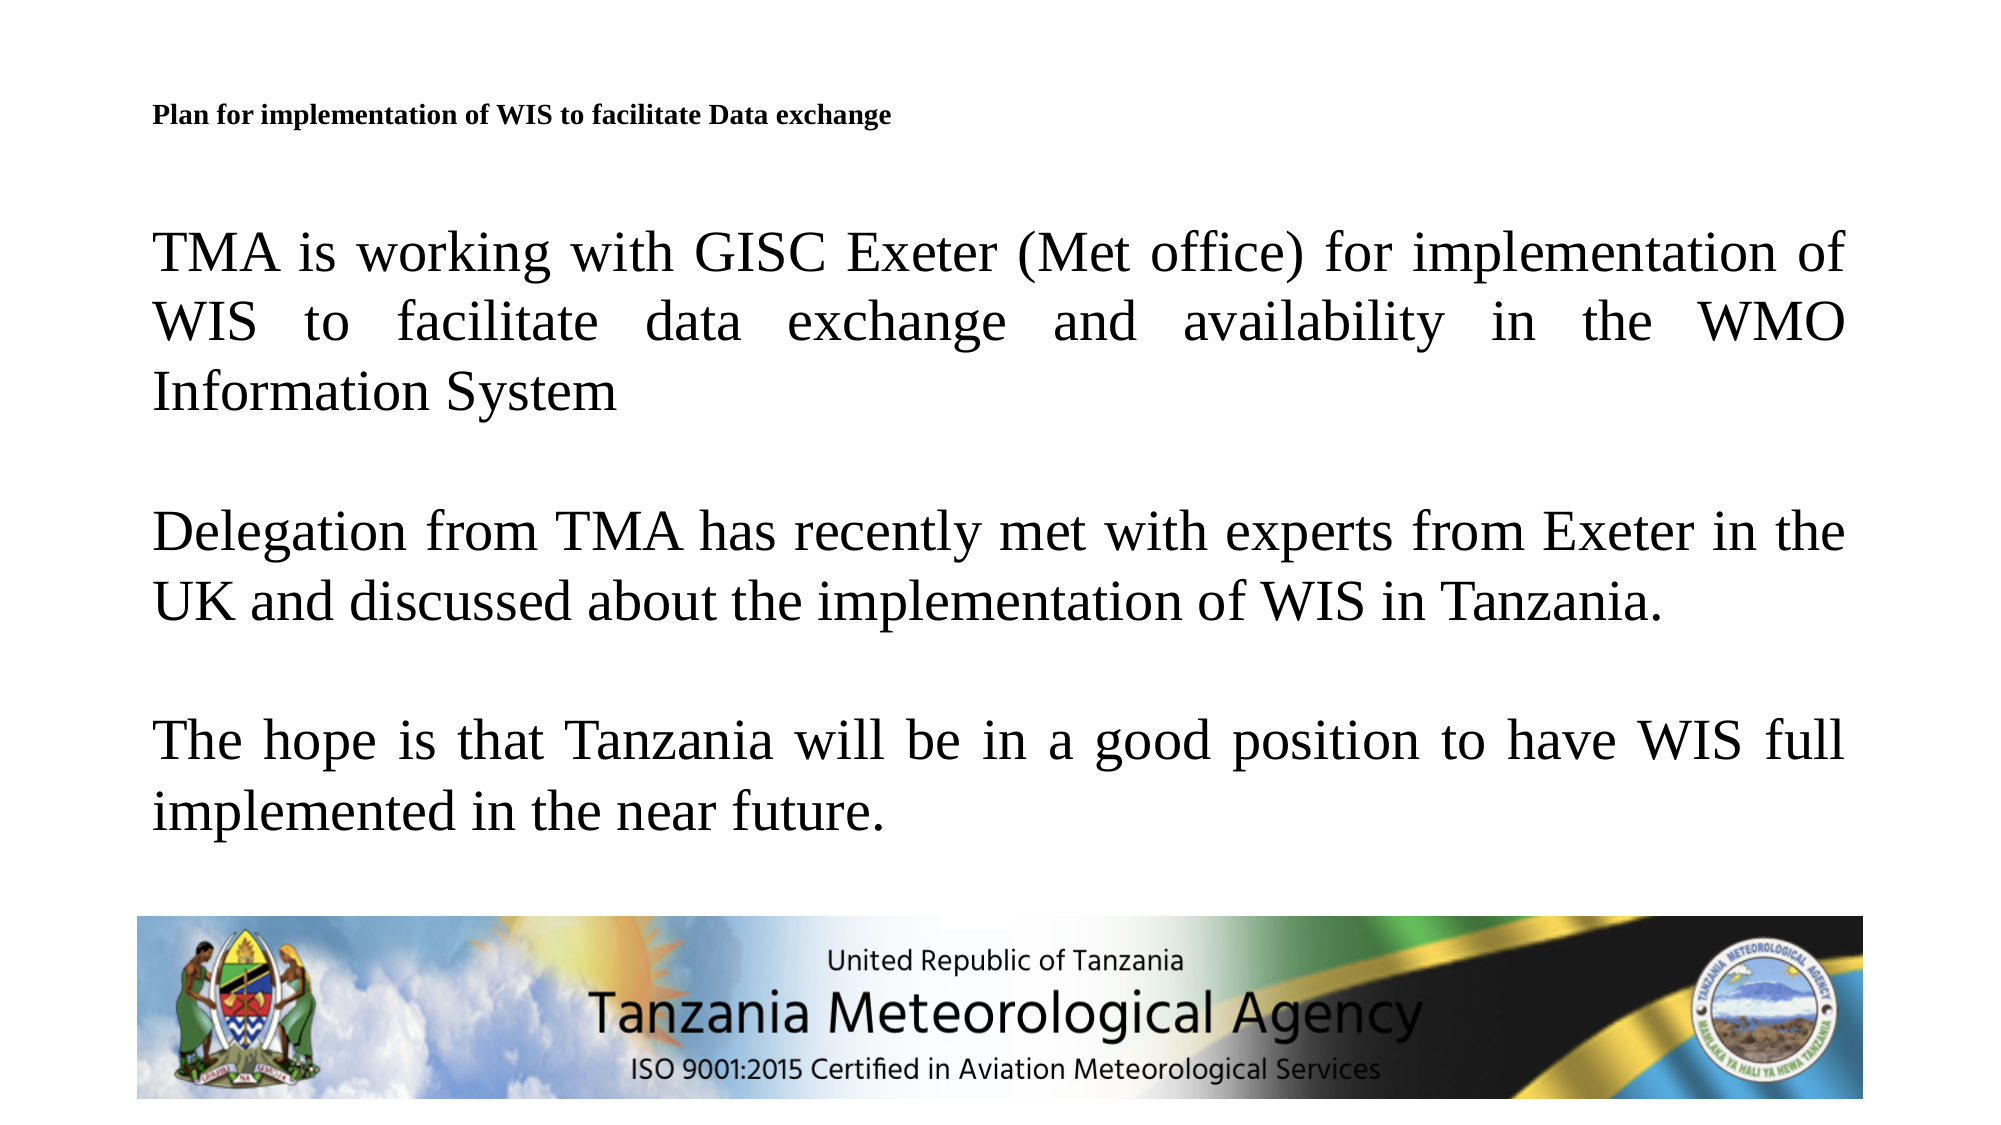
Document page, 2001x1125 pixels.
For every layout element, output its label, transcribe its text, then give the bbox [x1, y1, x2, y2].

picture [137, 916, 1863, 1099]
list TMA is working with GISC Exeter (Met office) for implementation of WIS to facilitate data exchange and availability in the WMO Information System Delegation from TMA has recently met with experts from Exeter in the UK and discussed about the implementation of WIS in Tanzania. The hope is that Tanzania will be in a good position to have WIS full implemented in the near future. [137, 205, 1863, 916]
title Plan for implementation of WIS to facilitate Data exchange [137, 59, 1863, 205]
